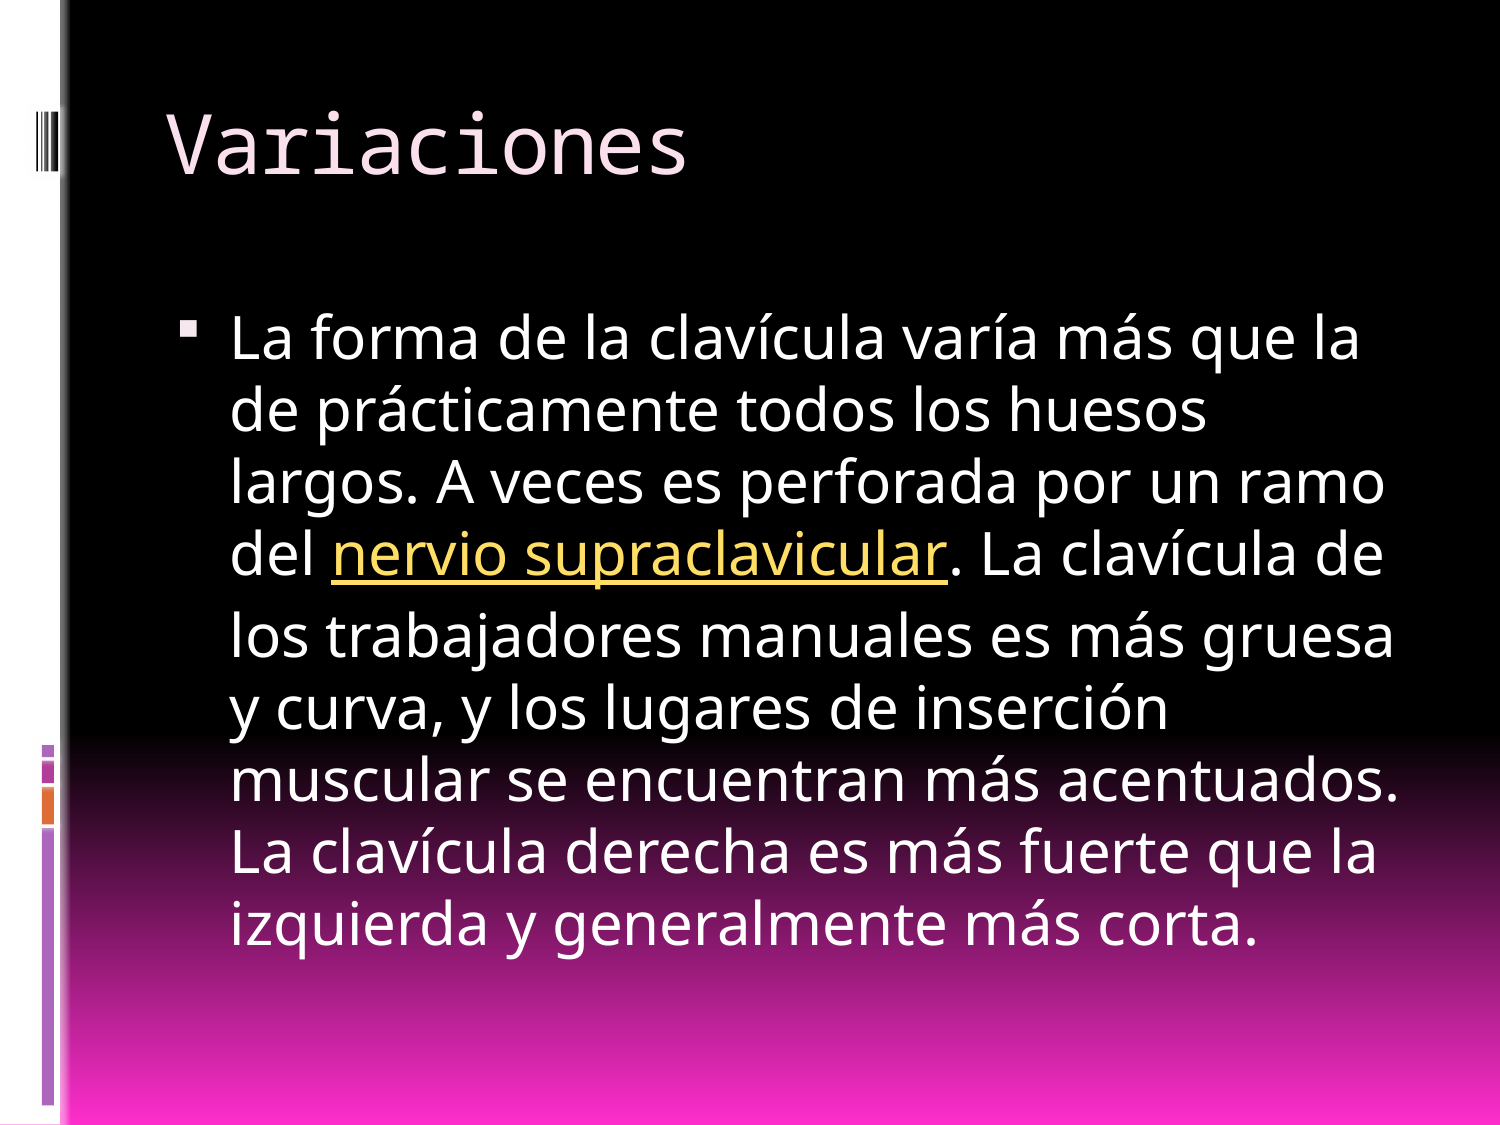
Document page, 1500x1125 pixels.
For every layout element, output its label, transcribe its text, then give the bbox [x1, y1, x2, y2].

title Variaciones [150, 83, 1425, 234]
list La forma de la clavícula varía más que la de prácticamente todos los huesos largos. A veces es perforada por un ramo del nervio supraclavicular. La clavícula de los trabajadores manuales es más gruesa y curva, y los lugares de inserción muscular se encuentran más acentuados. La clavícula derecha es más fuerte que la izquierda y generalmente más corta. [150, 292, 1425, 1043]
